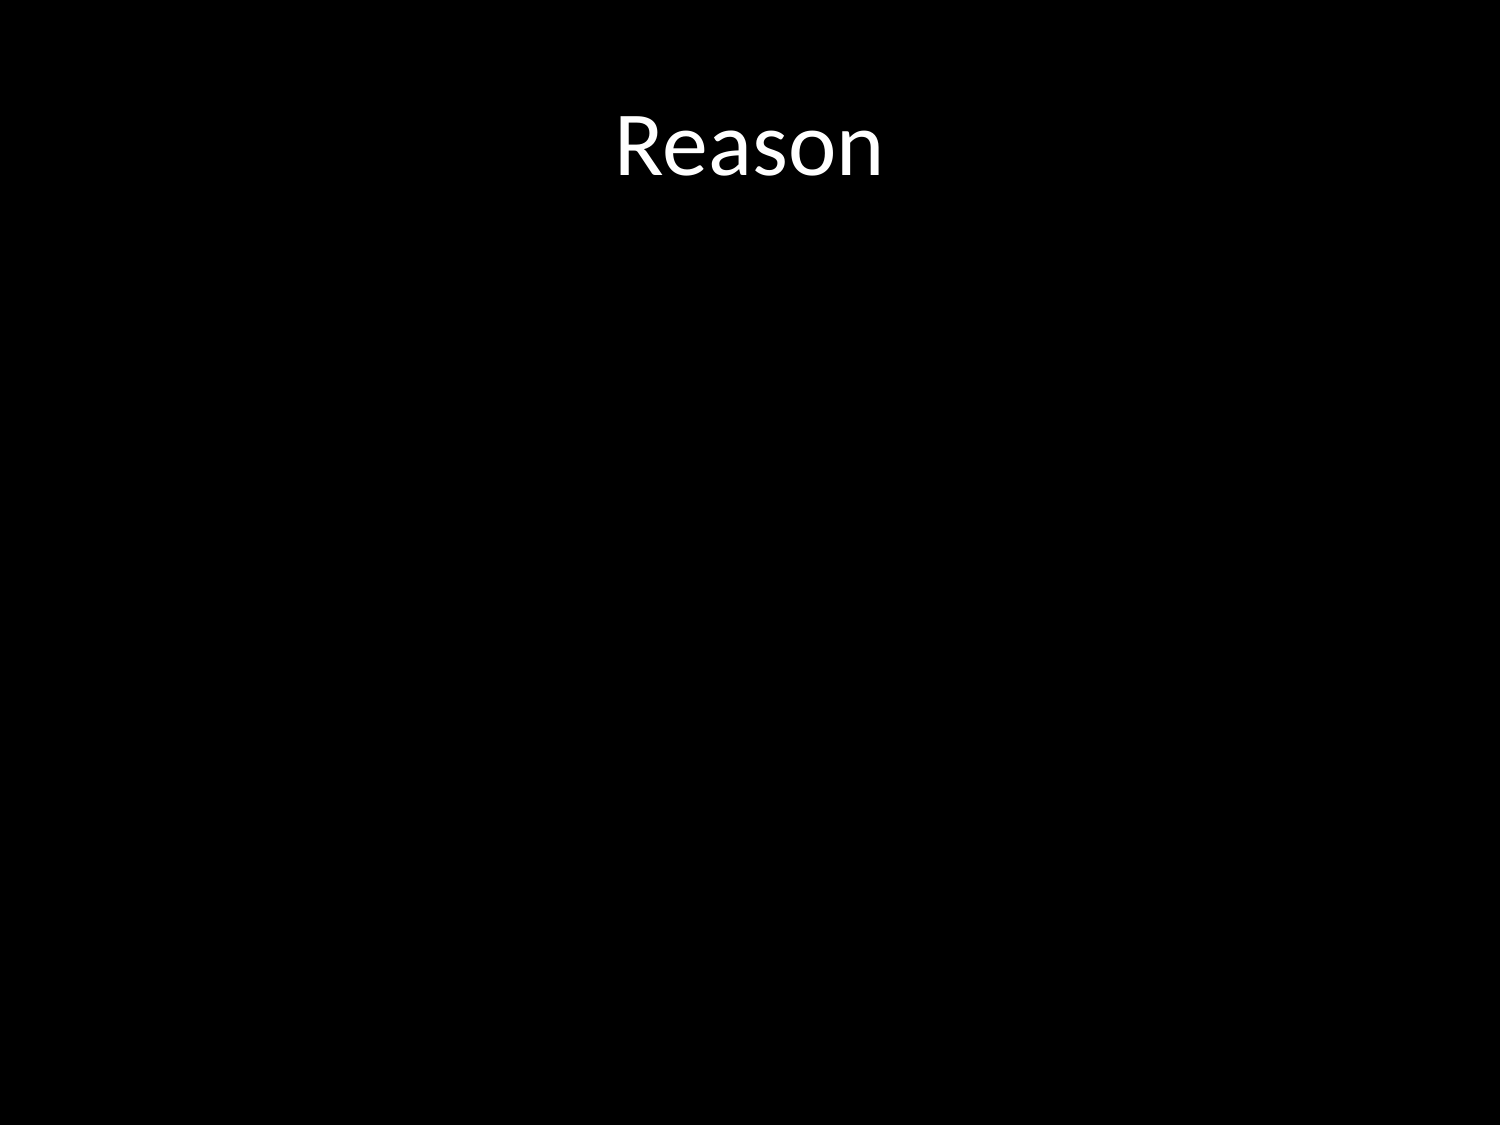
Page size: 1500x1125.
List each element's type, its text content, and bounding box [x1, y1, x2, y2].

title Reason [75, 45, 1425, 233]
